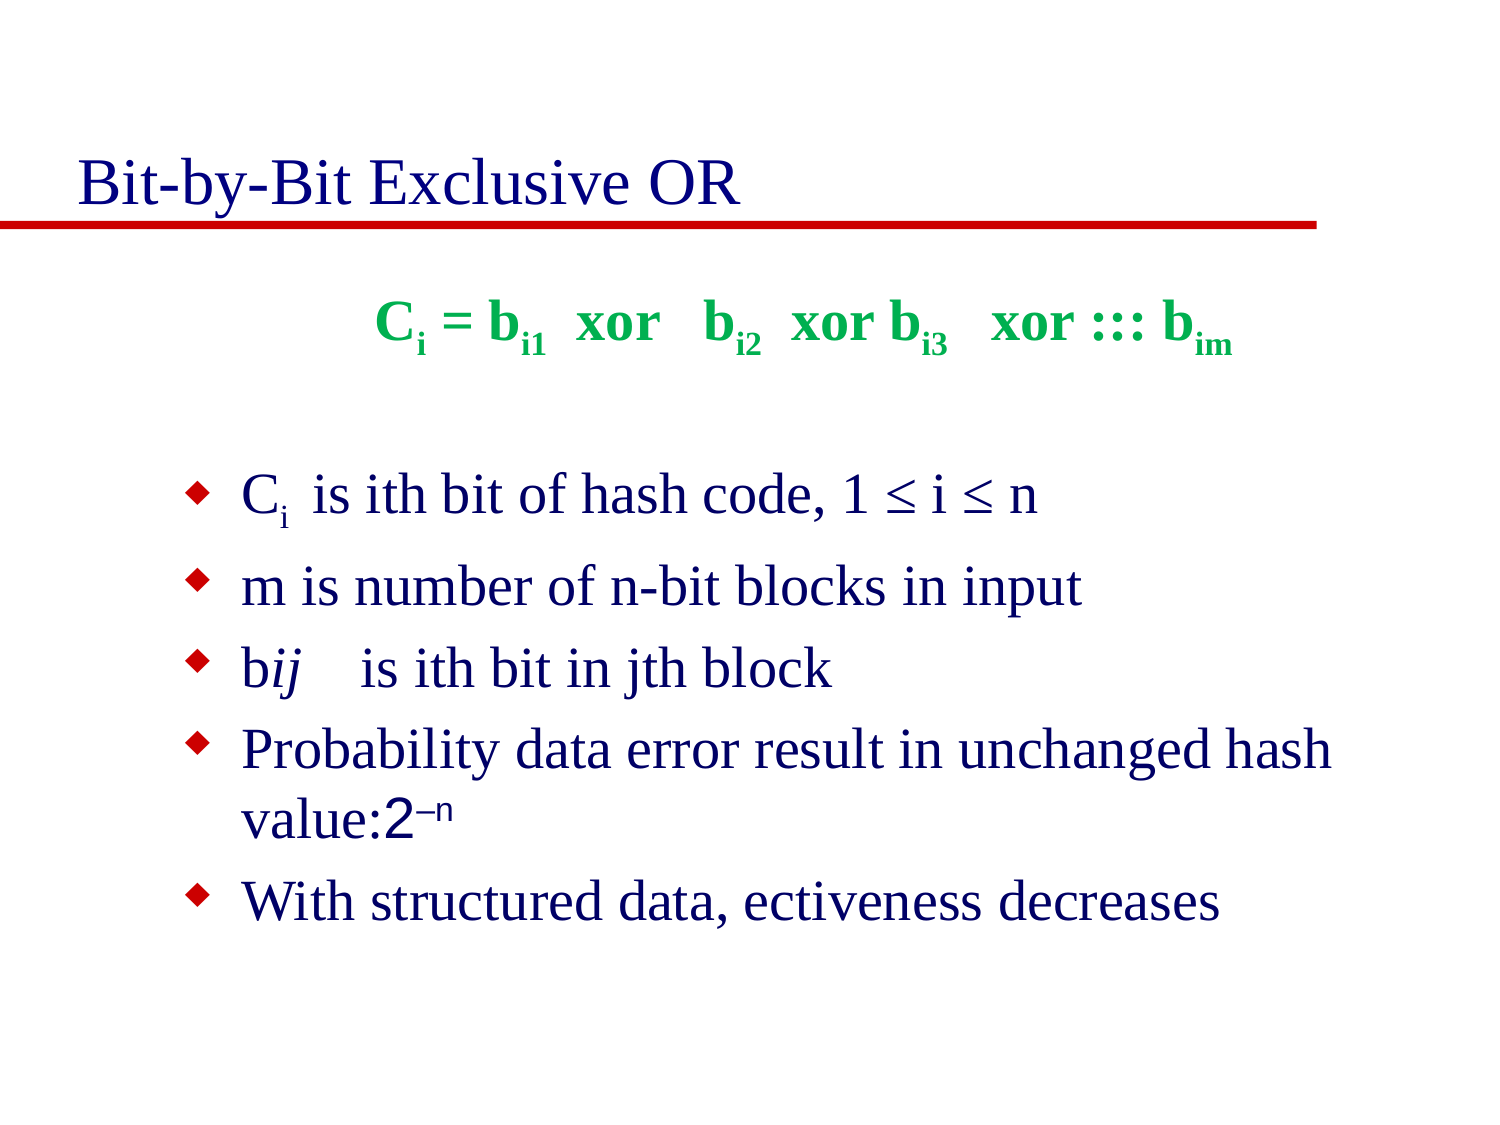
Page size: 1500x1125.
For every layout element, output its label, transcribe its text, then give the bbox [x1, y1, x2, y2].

list Ci = bi1 xor bi2 xor bi3 xor ::: bim Ci is ith bit of hash code, 1 ≤ i ≤ n m is number of n-bit blocks in input bij is ith bit in jth block Probability data error result in unchanged hash value:2–n With structured data, ectiveness decreases [169, 274, 1438, 951]
title Bit-by-Bit Exclusive OR [62, 43, 1338, 226]
